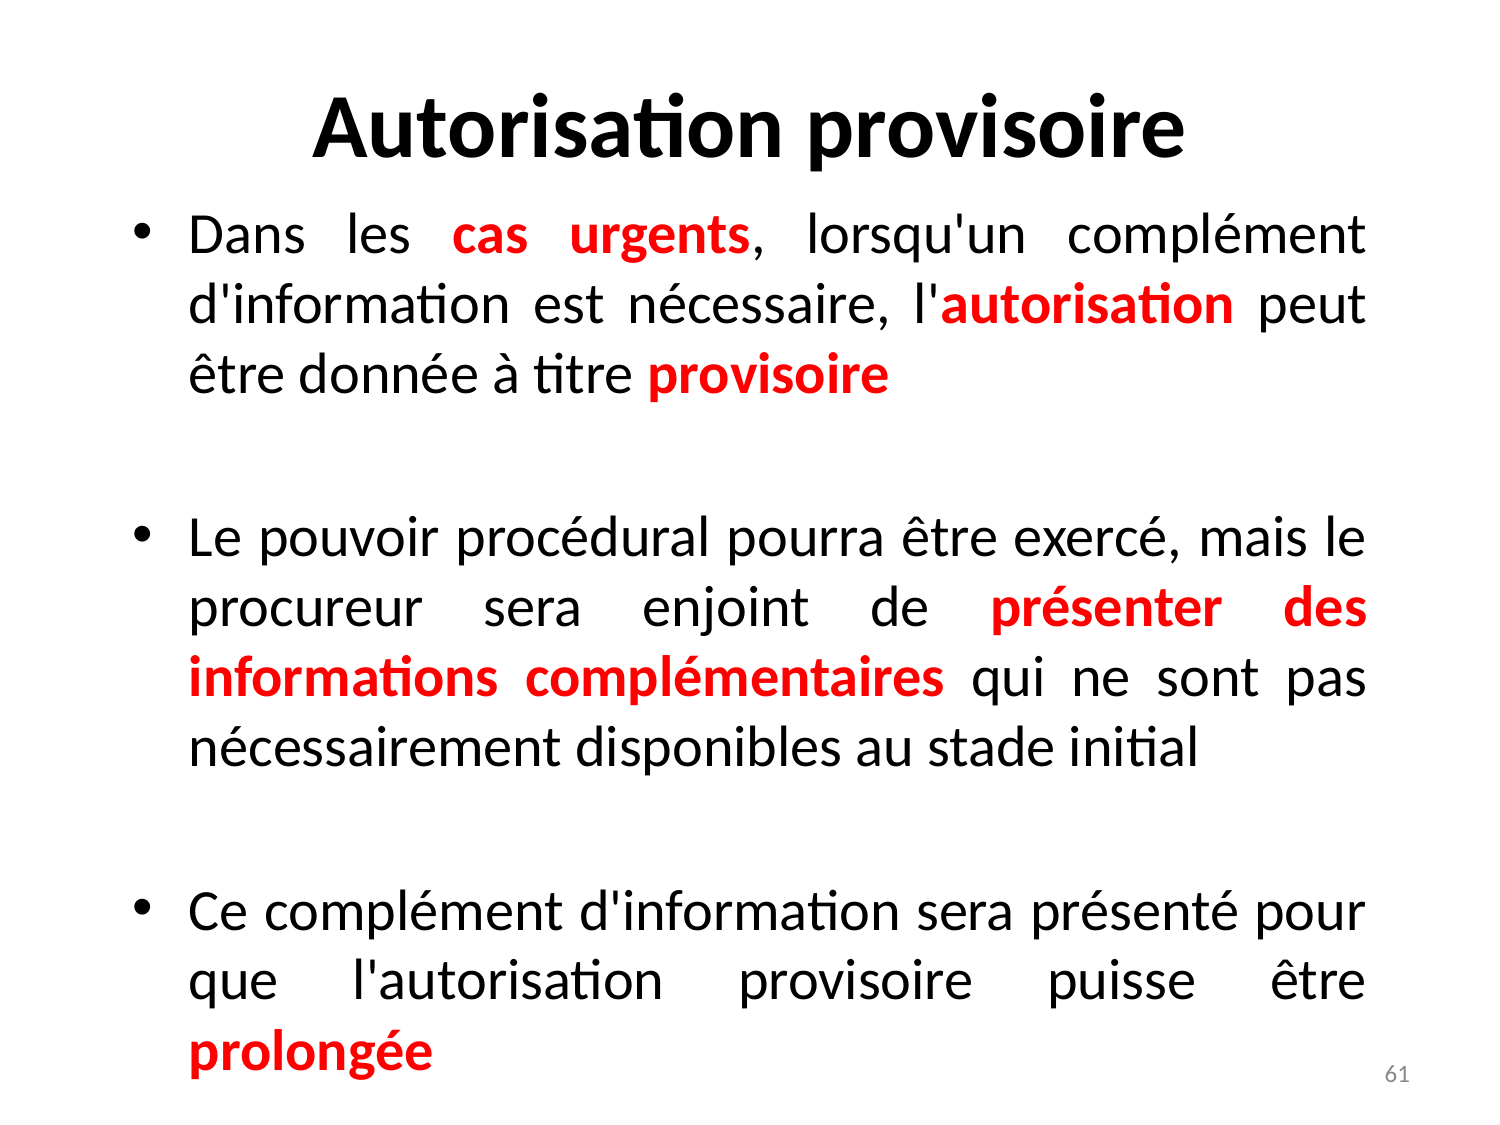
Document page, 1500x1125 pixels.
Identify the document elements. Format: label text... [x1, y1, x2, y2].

text_box Dans les cas urgents, lorsqu'un complément d'information est nécessaire, l'autorisation peut être donnée à titre provisoire Le pouvoir procédural pourra être exercé, mais le procureur sera enjoint de présenter des informations complémentaires qui ne sont pas nécessairement disponibles au stade initial Ce complément d'information sera présenté pour que l'autorisation provisoire puisse être prolongée [117, 187, 1383, 959]
title Autorisation provisoire [75, 27, 1425, 216]
slide_number 61 [1074, 1042, 1425, 1103]
